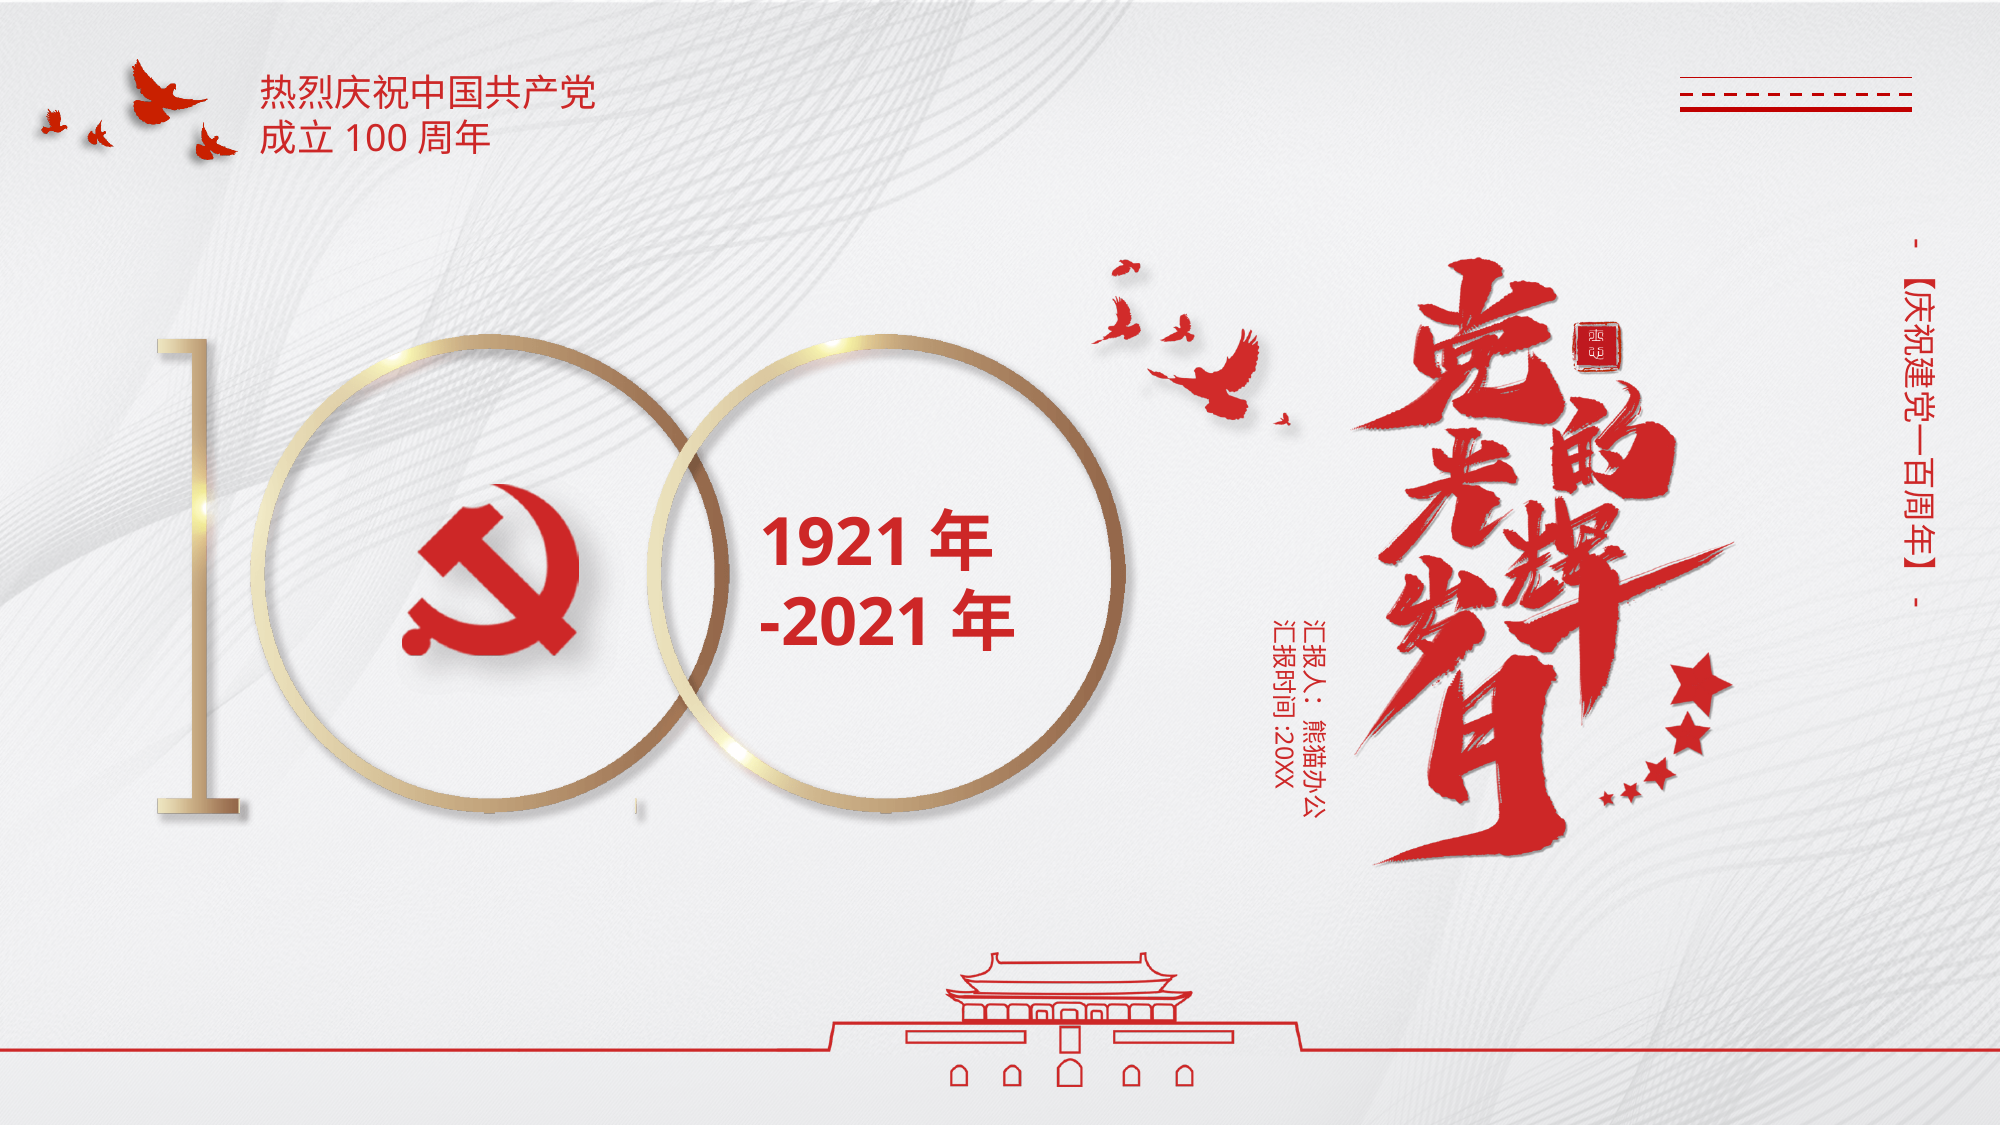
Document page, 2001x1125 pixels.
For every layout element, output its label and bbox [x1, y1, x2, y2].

text_box [1680, 77, 1913, 110]
picture [0, 0, 2000, 1125]
text_box [41, 59, 1245, 168]
text_box [154, 331, 1140, 828]
